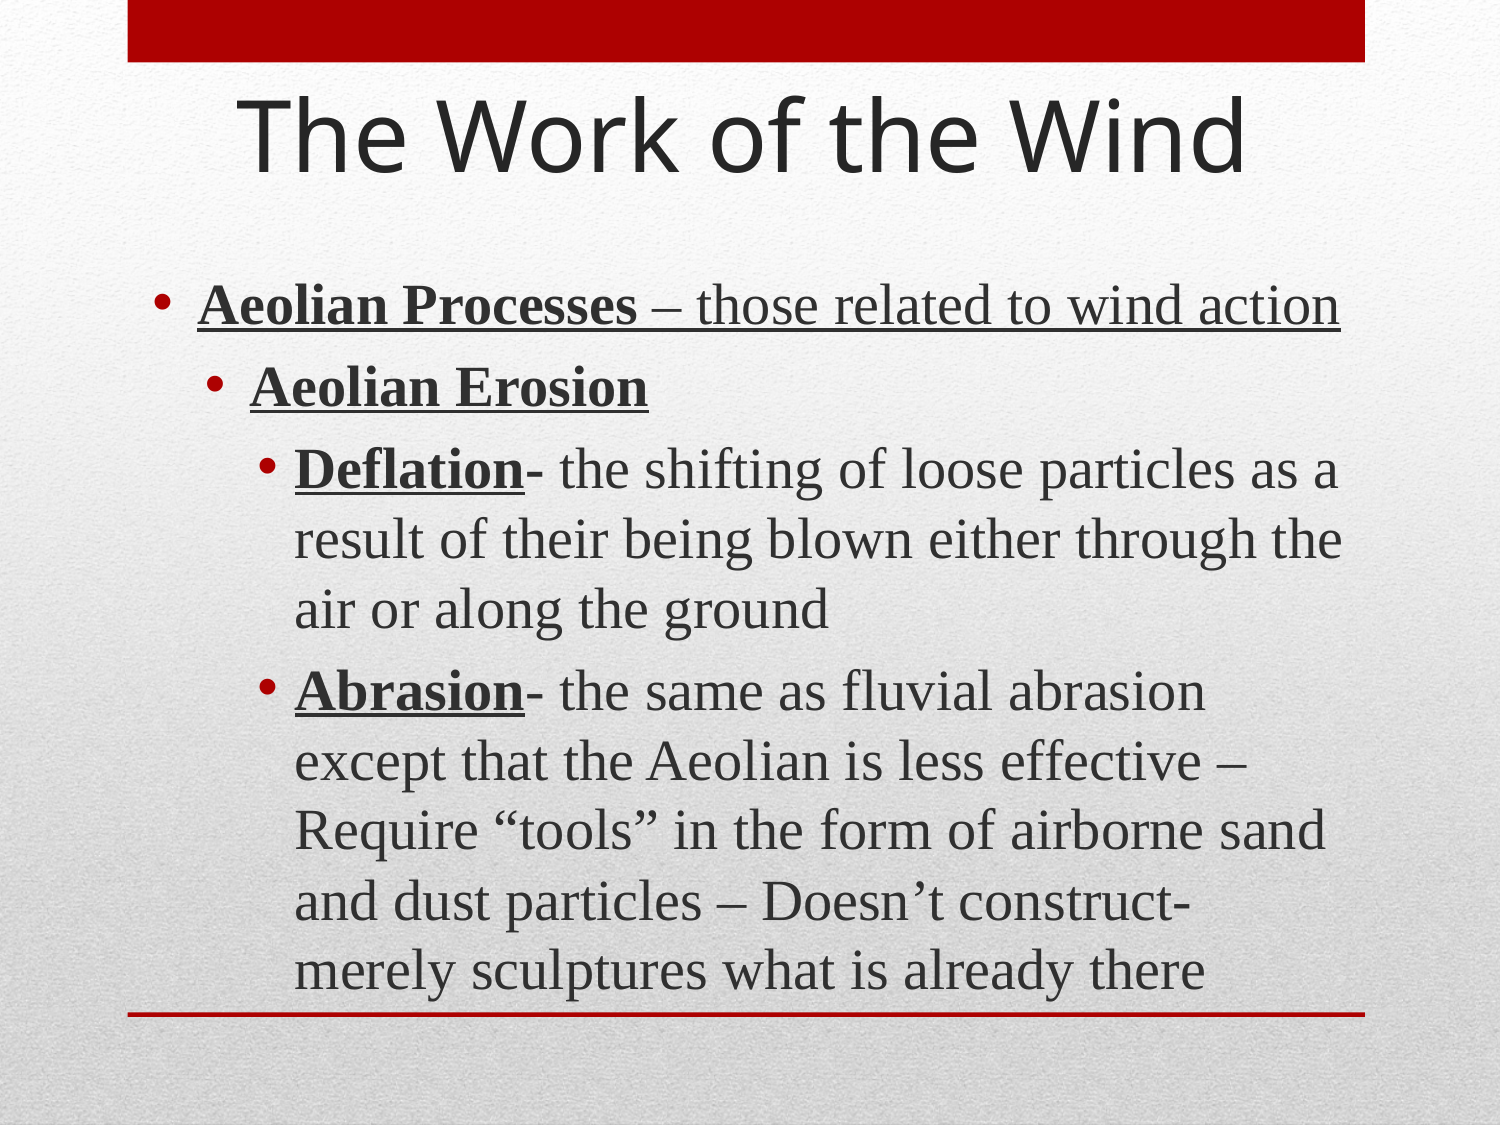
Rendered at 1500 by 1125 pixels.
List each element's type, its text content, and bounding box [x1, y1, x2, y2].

title The Work of the Wind [174, 12, 1313, 200]
list Aeolian Processes – those related to wind action Aeolian Erosion Deflation- the shifting of loose particles as a result of their being blown either through the air or along the ground Abrasion- the same as fluvial abrasion except that the Aeolian is less effective – Require “tools” in the form of airborne sand and dust particles – Doesn’t construct- merely sculptures what is already there [137, 262, 1363, 1006]
